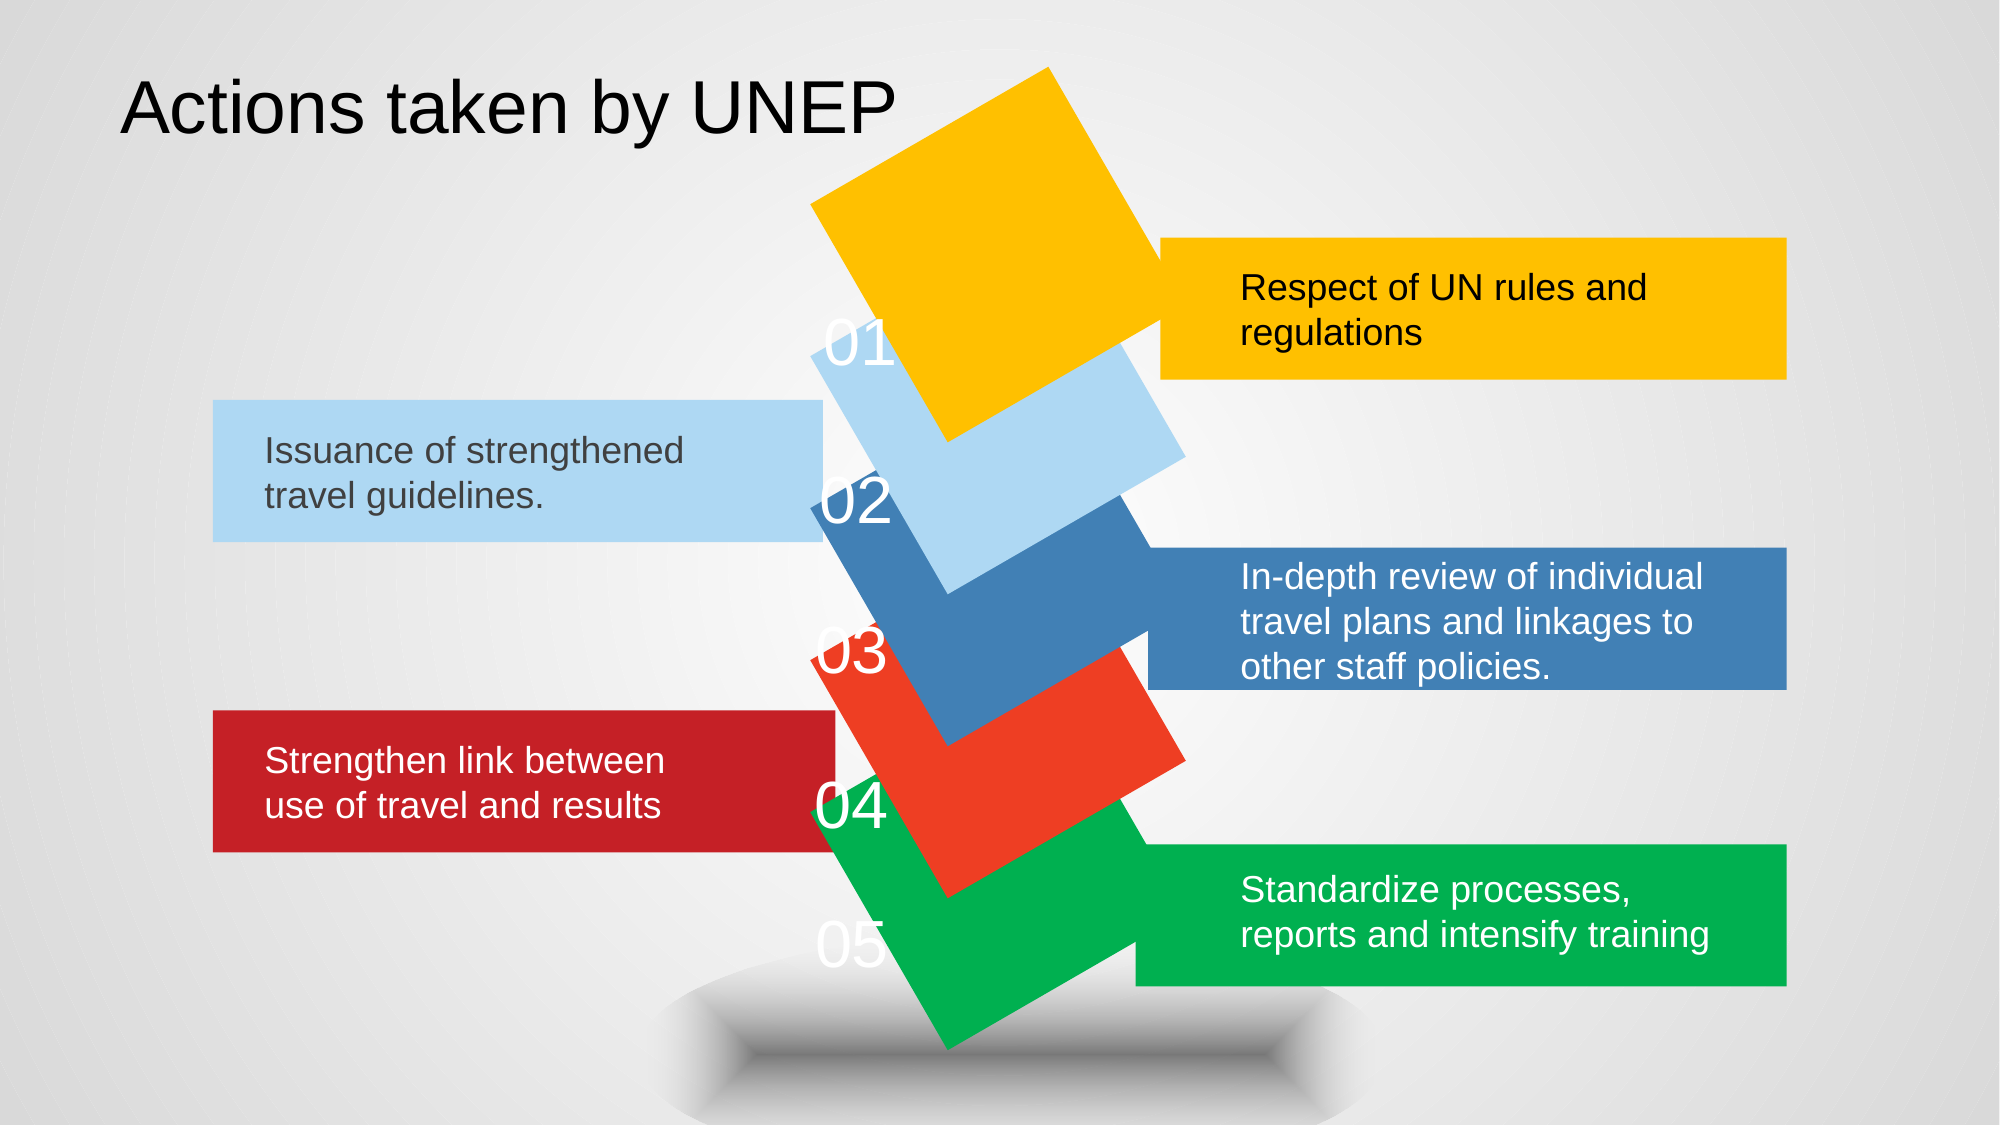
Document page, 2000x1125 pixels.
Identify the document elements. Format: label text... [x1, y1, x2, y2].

text_box 05 [800, 893, 905, 988]
title Actions taken by UNEP [99, 45, 1900, 162]
text_box 03 [800, 599, 905, 695]
text_box 02 [828, 449, 909, 544]
text_box [636, 948, 1386, 1125]
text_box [1147, 544, 1787, 697]
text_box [1135, 844, 1787, 987]
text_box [212, 709, 836, 853]
text_box [828, 496, 1150, 749]
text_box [1160, 237, 1787, 380]
text_box [827, 648, 1188, 901]
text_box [212, 399, 824, 543]
text_box 01 [809, 290, 913, 386]
text_box 04 [840, 754, 904, 849]
text_box [808, 64, 1155, 445]
text_box [834, 800, 1148, 1053]
text_box [825, 344, 1188, 597]
